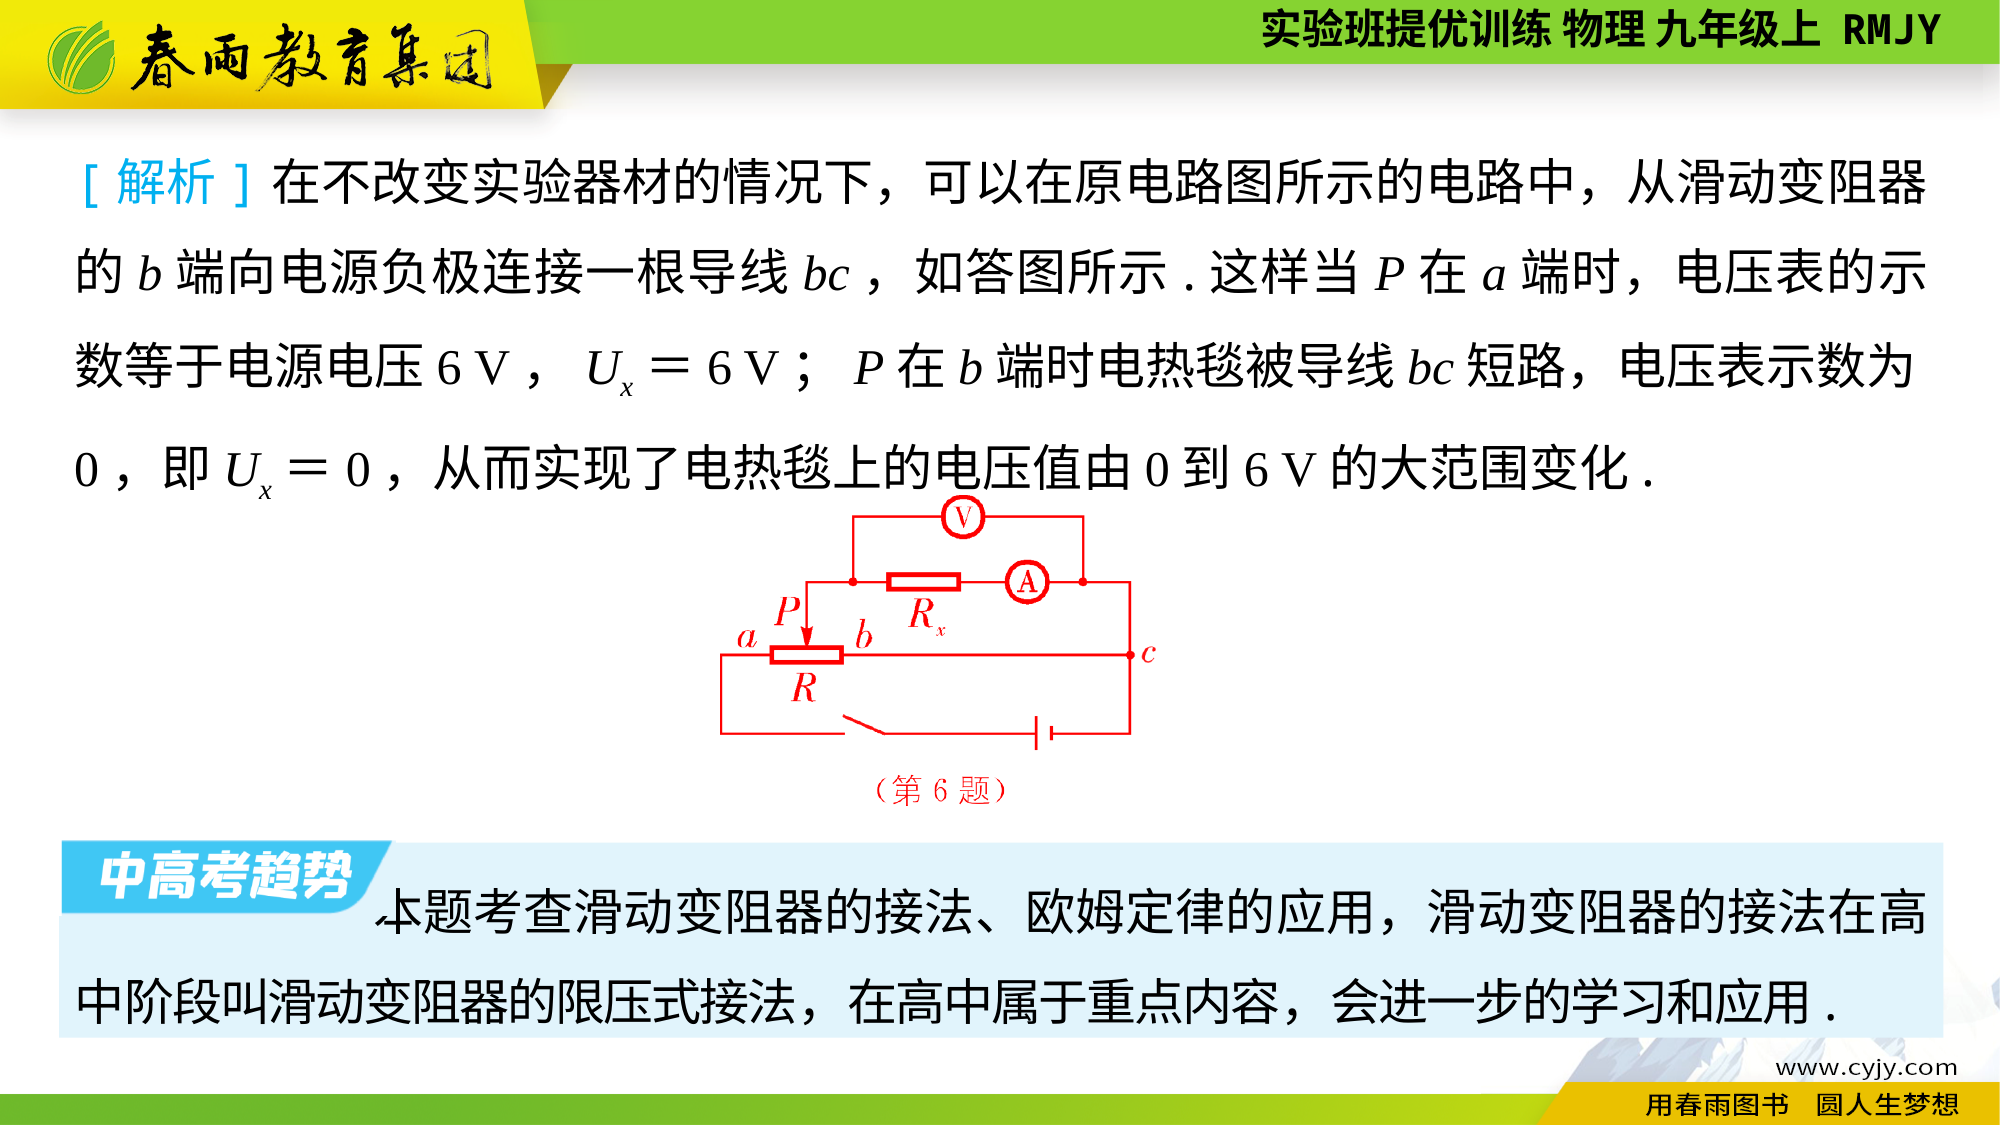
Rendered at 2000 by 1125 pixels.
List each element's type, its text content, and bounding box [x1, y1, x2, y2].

text_box 本题考查滑动变阻器的接法、欧姆定律的应用，滑动变阻器的接法在高中阶段叫滑动变阻器的限压式接法，在高中属于重点内容，会进一步的学习和应用. [59, 842, 1944, 1038]
text_box [解析]在不改变实验器材的情况下，可以在原电路图所示的电路中，从滑动变阻器的b端向电源负极连接一根导线bc，如答图所示.这样当P在a端时，电压表的示数等于电源电压6 V，Ux＝6 V；P在b端时电热毯被导线bc短路，电压表示数为0，即Ux＝0，从而实现了电热毯上的电压值由0到6 V的大范围变化. [59, 112, 1944, 513]
picture [0, 0, 2000, 1125]
